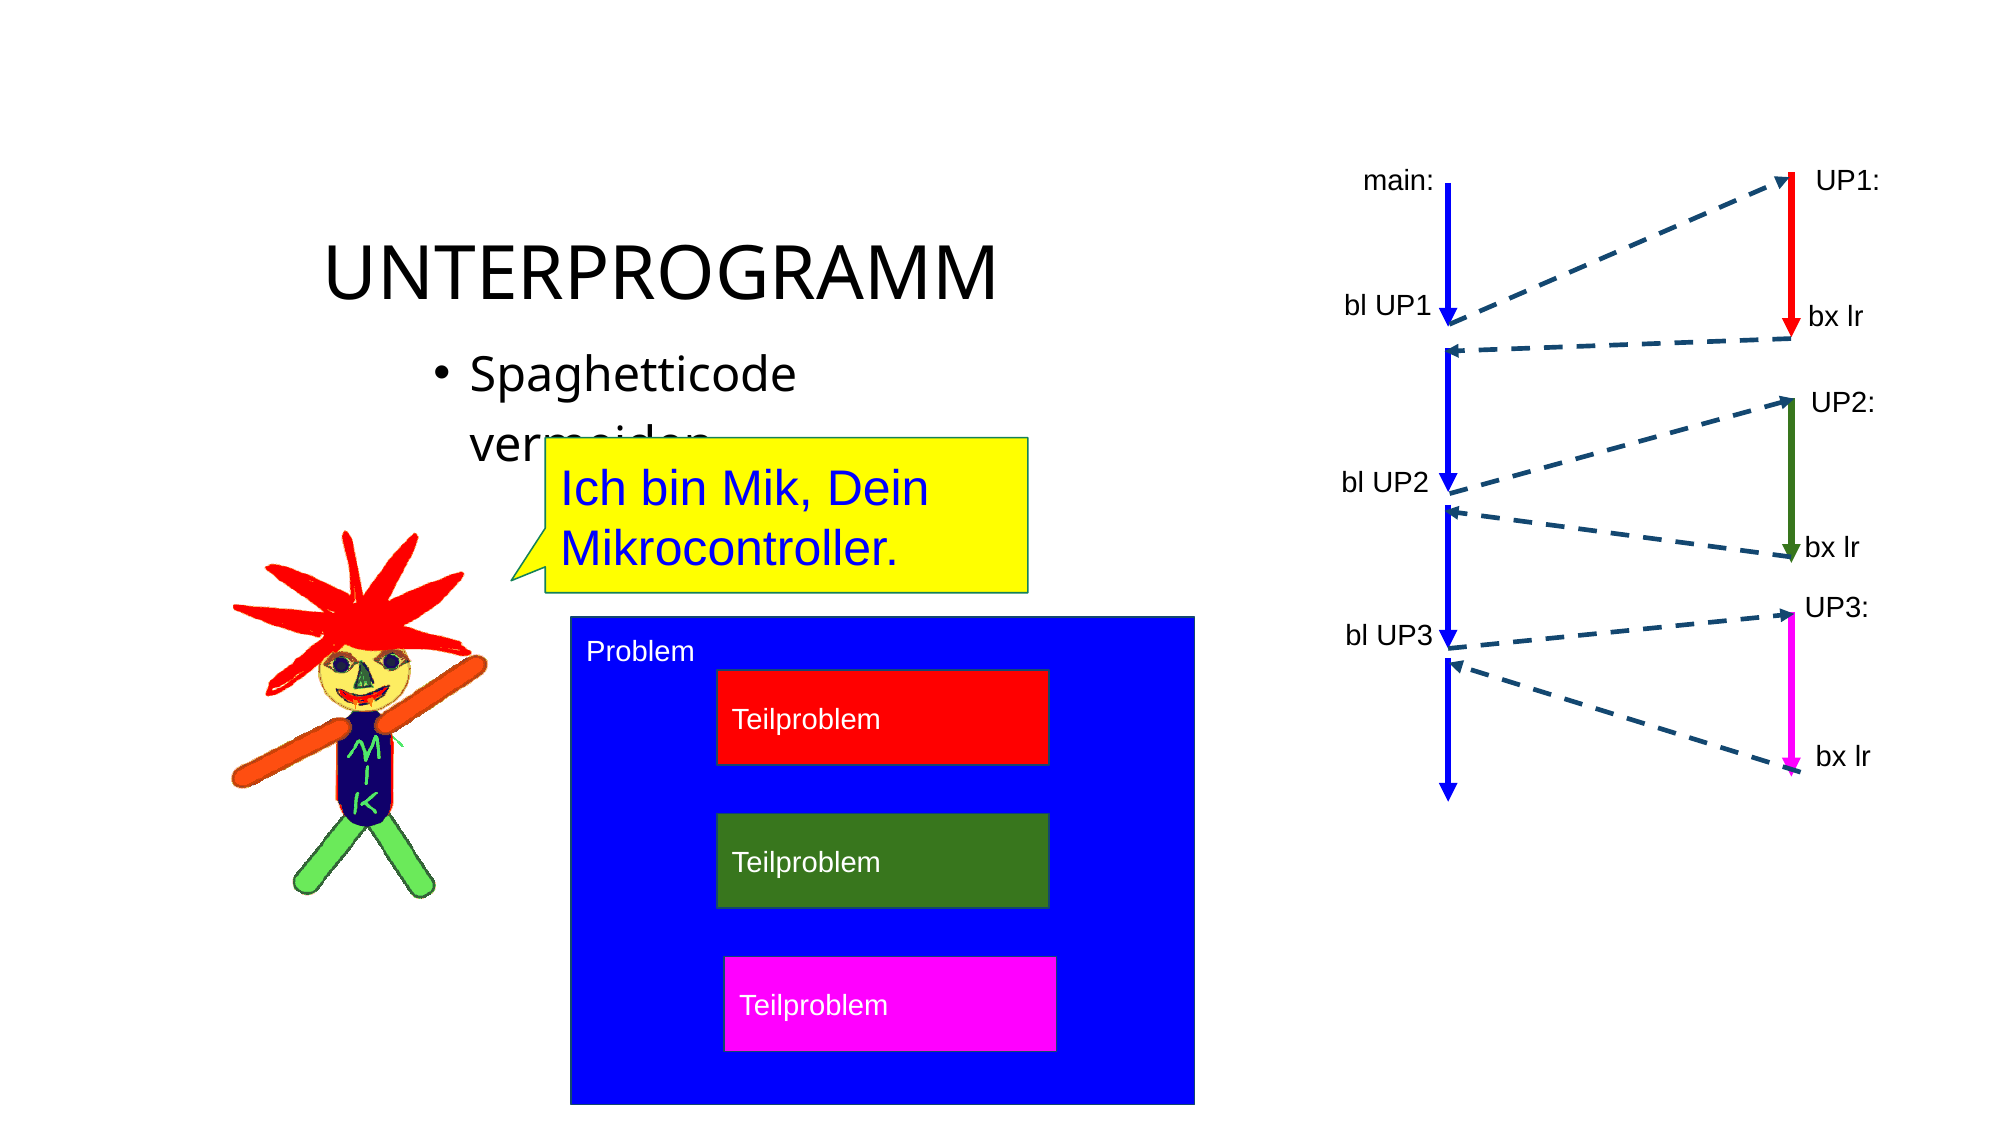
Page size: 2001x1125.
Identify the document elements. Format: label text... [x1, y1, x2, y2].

text_box UP1: [1800, 146, 1970, 227]
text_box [1444, 510, 1792, 558]
text_box Ich bin Mik, Dein Mikrocontroller. [511, 437, 1028, 593]
text_box bx lr [1800, 721, 1970, 802]
text_box Teilproblem [716, 670, 1049, 765]
text_box main: [1332, 146, 1450, 227]
text_box UP2: [1795, 368, 1965, 448]
text_box bl UP2 [1275, 447, 1445, 528]
text_box bl UP1 [1277, 271, 1447, 352]
title UNTERPROGRAMM [307, 64, 1080, 487]
text_box Teilproblem [716, 813, 1049, 909]
text_box Problem [571, 617, 1195, 1105]
picture [204, 521, 504, 907]
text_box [1449, 176, 1790, 325]
text_box UP3: [1789, 593, 1959, 653]
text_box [1447, 613, 1795, 649]
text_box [1449, 398, 1795, 494]
subtitle Spaghetticode vermeiden [418, 324, 1028, 479]
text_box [1444, 338, 1792, 352]
text_box bx lr [1789, 512, 1959, 593]
text_box Teilproblem [724, 956, 1057, 1052]
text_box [1448, 662, 1801, 773]
text_box bl UP3 [1248, 601, 1447, 681]
text_box bx lr [1793, 282, 1963, 363]
